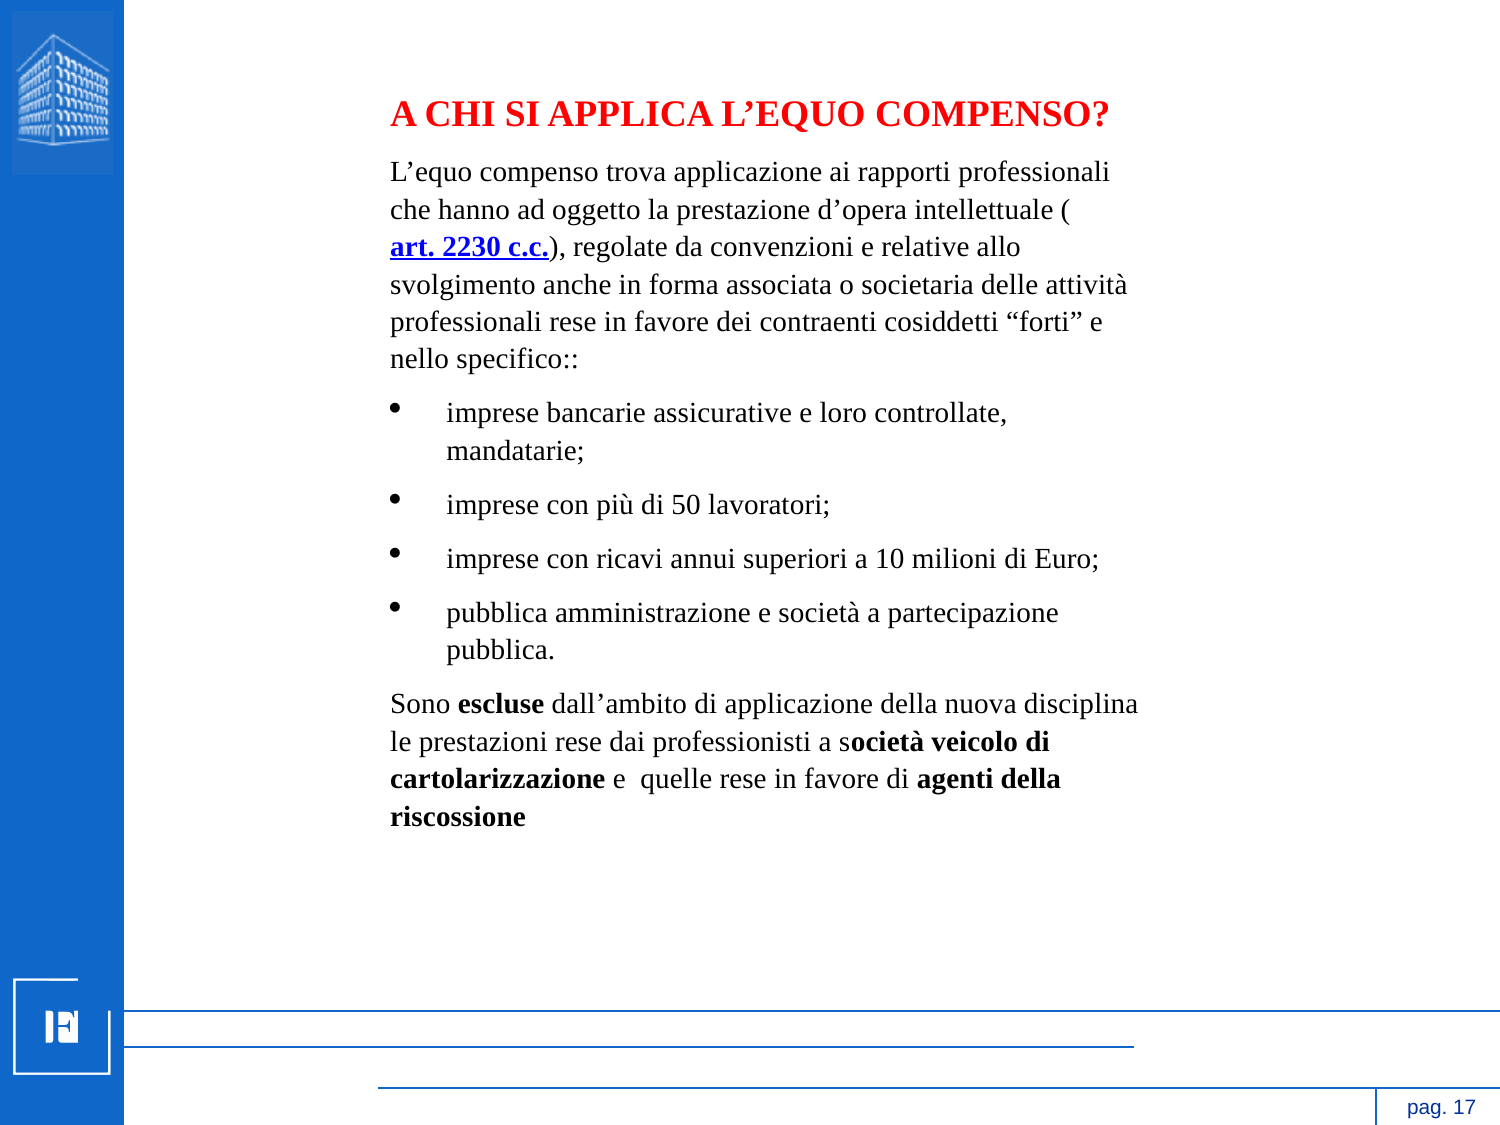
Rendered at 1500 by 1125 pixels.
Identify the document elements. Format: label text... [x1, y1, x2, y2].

text_box A CHI SI APPLICA L’EQUO COMPENSO? L’equo compenso trova applicazione ai rapporti professionali che hanno ad oggetto la prestazione d’opera intellettuale (art. 2230 c.c.), regolate da convenzioni e relative allo svolgimento anche in forma associata o societaria delle attività professionali rese in favore dei contraenti cosiddetti “forti” e nello specifico:: imprese bancarie assicurative e loro controllate, mandatarie; imprese con più di 50 lavoratori; imprese con ricavi annui superiori a 10 milioni di Euro; pubblica amministrazione e società a partecipazione pubblica. Sono escluse dall’ambito di applicazione della nuova disciplina le prestazioni rese dai professionisti a società veicolo di cartolarizzazione e quelle rese in favore di agenti della riscossione [375, 78, 1164, 969]
text_box [0, 0, 126, 1010]
picture [11, 11, 114, 176]
picture [11, 976, 113, 1078]
slide_number pag. 17 [1381, 1093, 1500, 1124]
text_box [0, 1019, 126, 1125]
